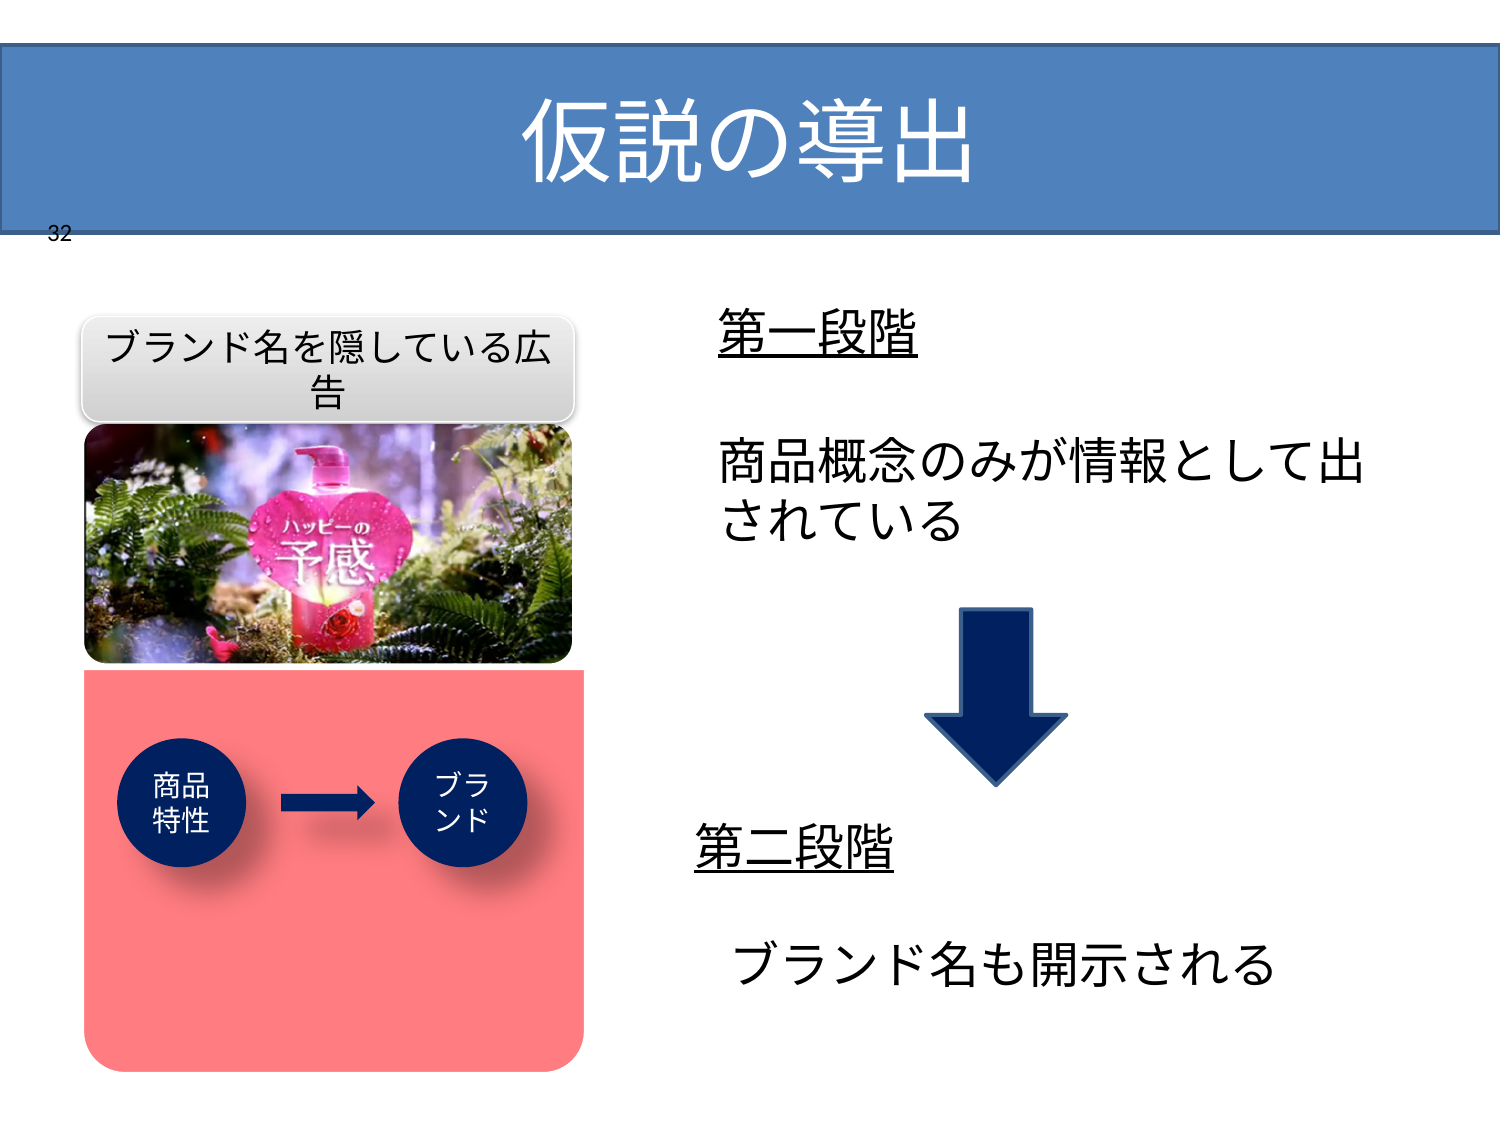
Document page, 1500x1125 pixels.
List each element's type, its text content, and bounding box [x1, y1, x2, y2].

text_box ブランド名も開示される [714, 925, 1477, 1001]
text_box [79, 427, 577, 665]
text_box 第一段階 [703, 292, 1008, 368]
text_box 商品概念のみが情報として出されている [703, 421, 1395, 557]
slide_number 32 [0, 210, 88, 251]
text_box 第二段階 [679, 808, 985, 884]
text_box [923, 607, 1069, 788]
title 仮説の導出 [0, 43, 1500, 235]
text_box ブランド名を隠している広告 [81, 315, 575, 423]
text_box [81, 667, 587, 1075]
